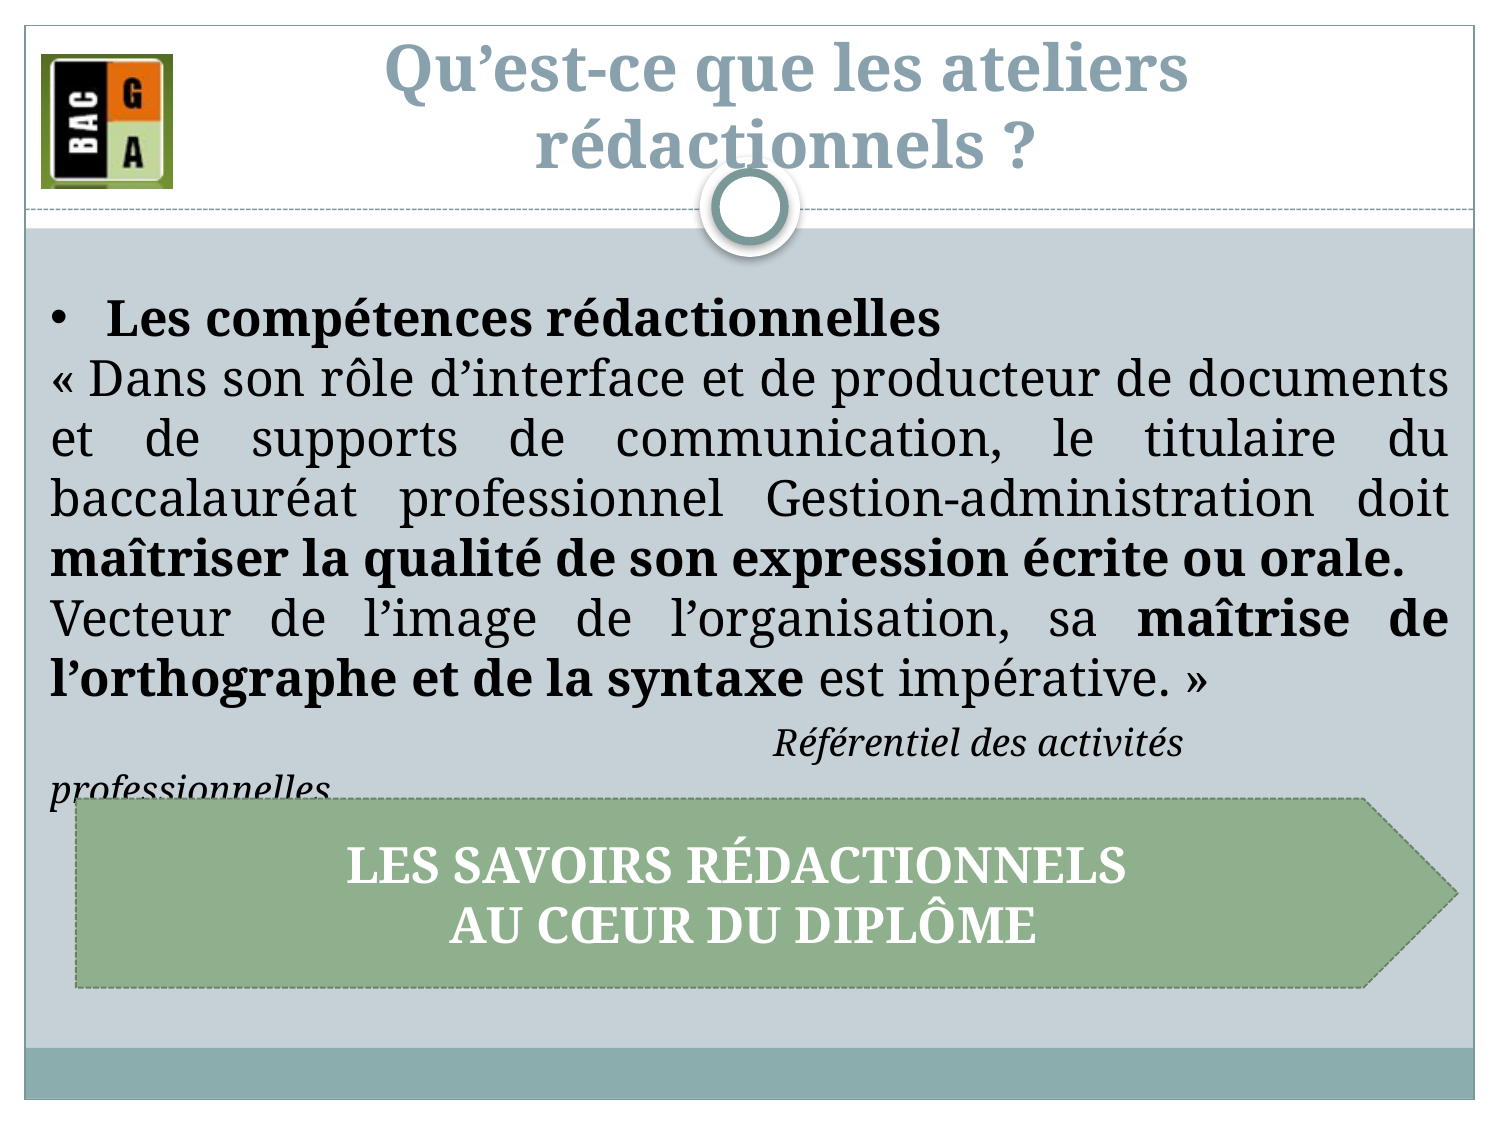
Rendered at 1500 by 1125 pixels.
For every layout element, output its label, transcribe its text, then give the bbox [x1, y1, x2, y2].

text_box Les compétences rédactionnelles « Dans son rôle d’interface et de producteur de documents et de supports de communication, le titulaire du baccalauréat professionnel Gestion-administration doit maîtriser la qualité de son expression écrite ou orale. Vecteur de l’image de l’organisation, sa maîtrise de l’orthographe et de la syntaxe est impérative. » Référentiel des activités professionnelles [35, 278, 1465, 819]
picture [41, 54, 173, 190]
title Qu’est-ce que les ateliers rédactionnels ? [172, 19, 1401, 189]
text_box LES SAVOIRS RÉDACTIONNELS AU CŒUR DU DIPLÔME [74, 797, 1459, 989]
